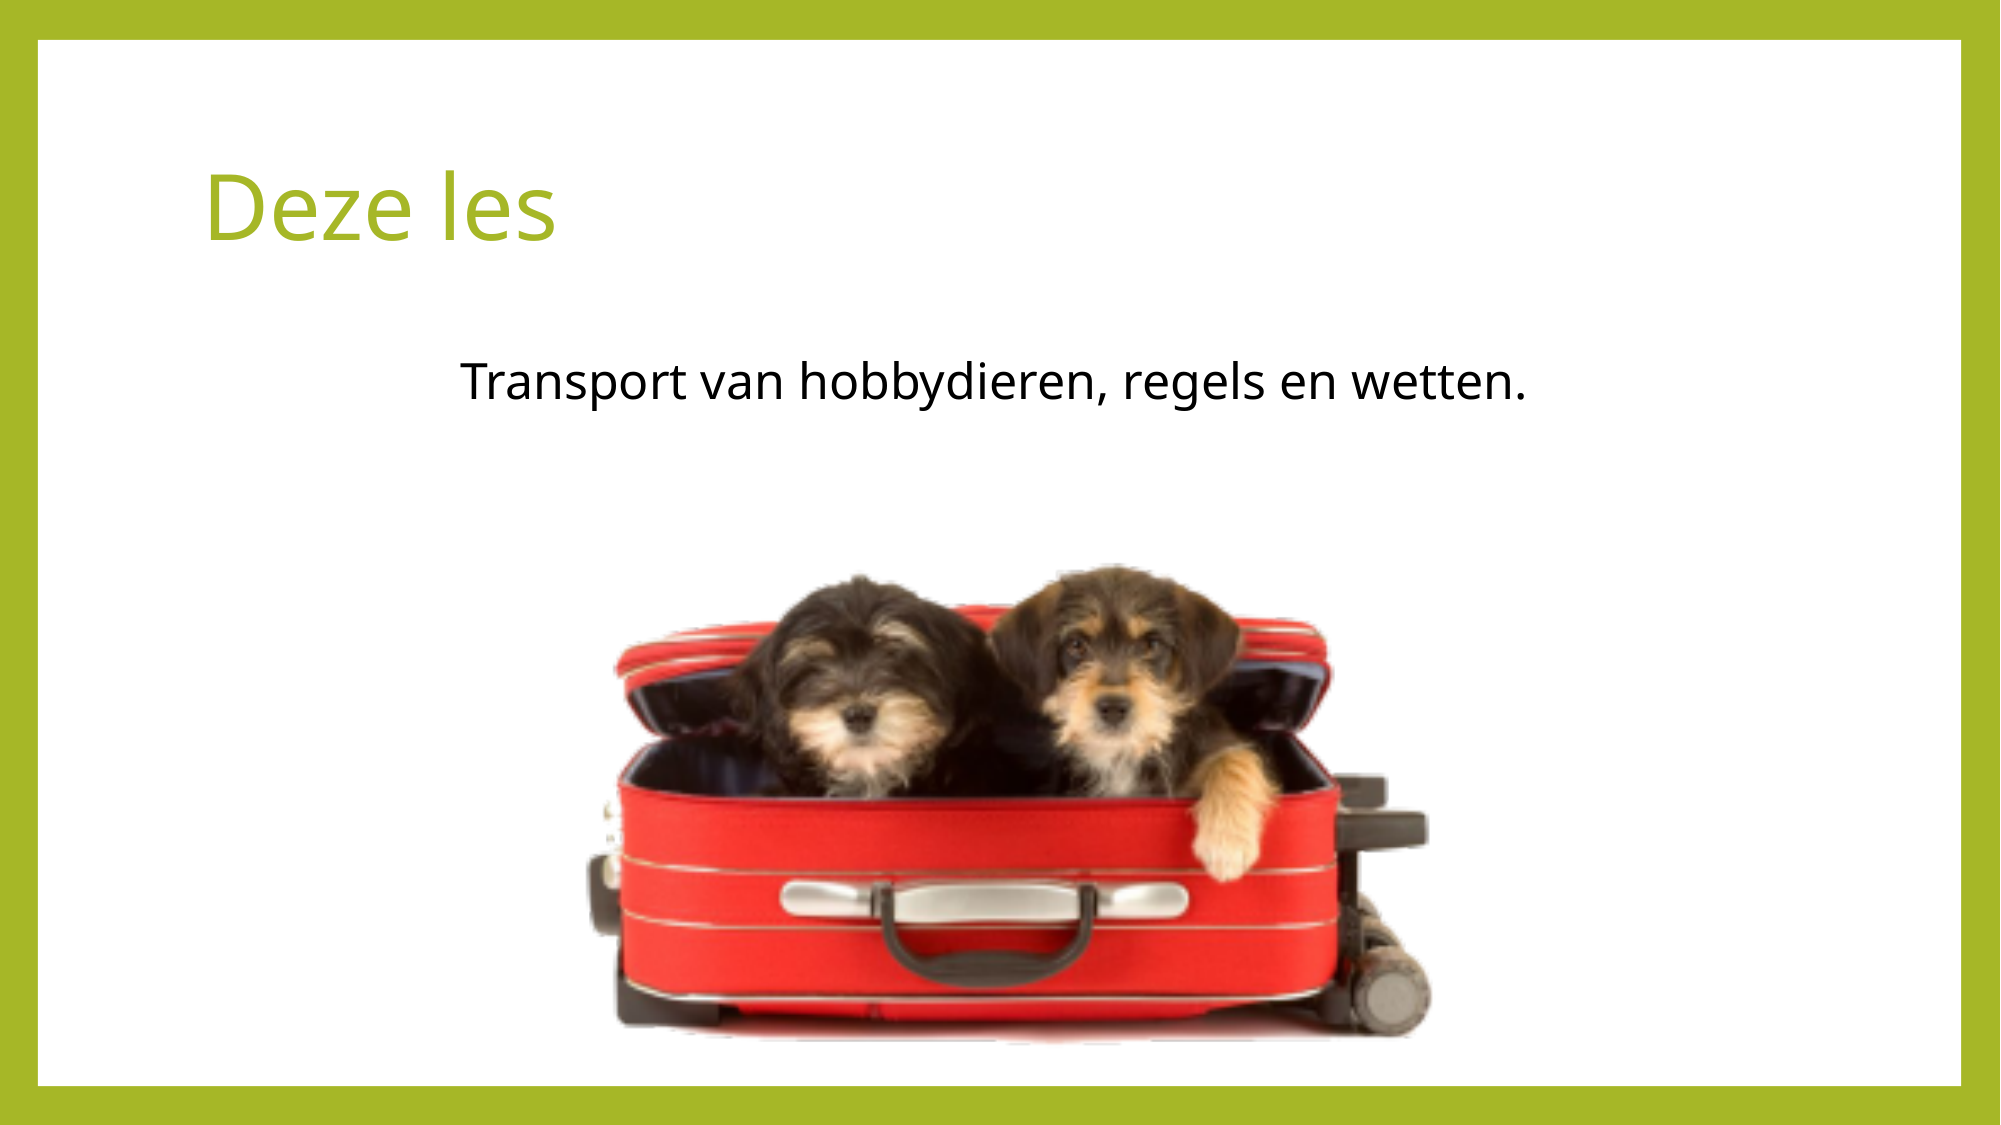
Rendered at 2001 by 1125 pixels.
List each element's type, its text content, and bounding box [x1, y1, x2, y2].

list Transport van hobbydieren, regels en wetten. [187, 337, 1808, 1000]
title Deze les [187, 99, 1808, 323]
picture [490, 413, 1505, 1087]
